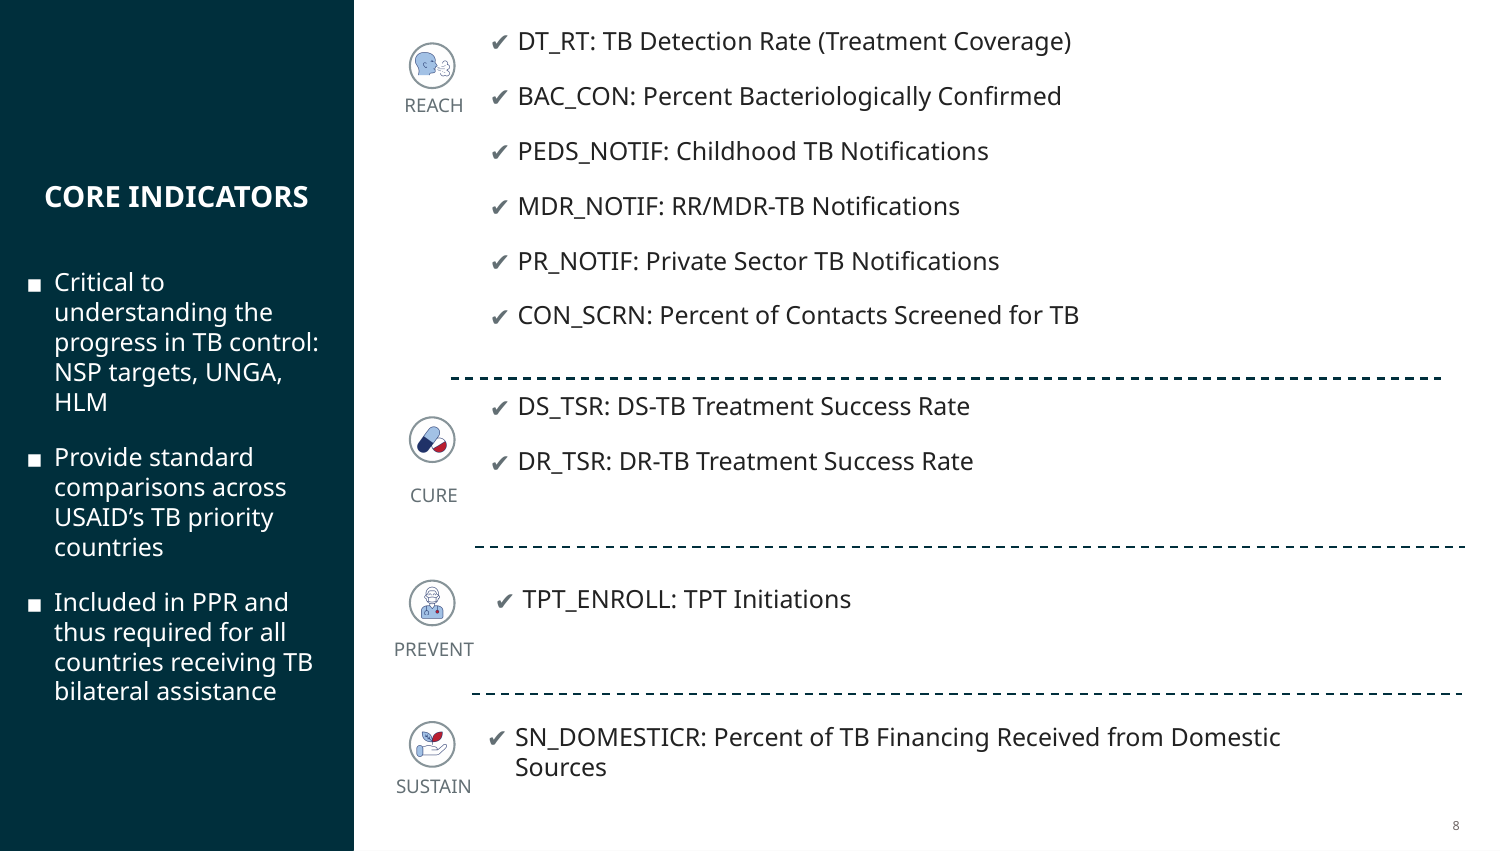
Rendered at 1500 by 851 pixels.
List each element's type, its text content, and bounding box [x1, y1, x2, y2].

text_box CURE [390, 476, 478, 514]
text_box TPT_ENROLL: TPT Initiations [454, 576, 1371, 622]
picture [409, 417, 455, 463]
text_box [0, 0, 354, 851]
picture [409, 721, 455, 767]
text_box PREVENT [370, 630, 498, 669]
text_box REACH [378, 85, 490, 124]
picture [409, 580, 455, 626]
text_box SN_DOMESTICR: Percent of TB Financing Received from Domestic Sources [471, 713, 1388, 789]
text_box SUSTAIN [374, 767, 494, 805]
text_box DT_RT: TB Detection Rate (Treatment Coverage) BAC_CON: Percent Bacteriologically Confirmed PEDS_NOTIF: Childhood TB Notifications MDR_NOTIF: RR/MDR-TB Notifications PR_NOTIF: Private Sector TB Notifications CON_SCRN: Percent of Contacts Screened for TB [449, 17, 1366, 338]
text_box DS_TSR: DS-TB Treatment Success Rate DR_TSR: DR-TB Treatment Success Rate [449, 383, 1366, 484]
picture [409, 43, 455, 89]
slide_number 8 [1370, 572, 1475, 851]
